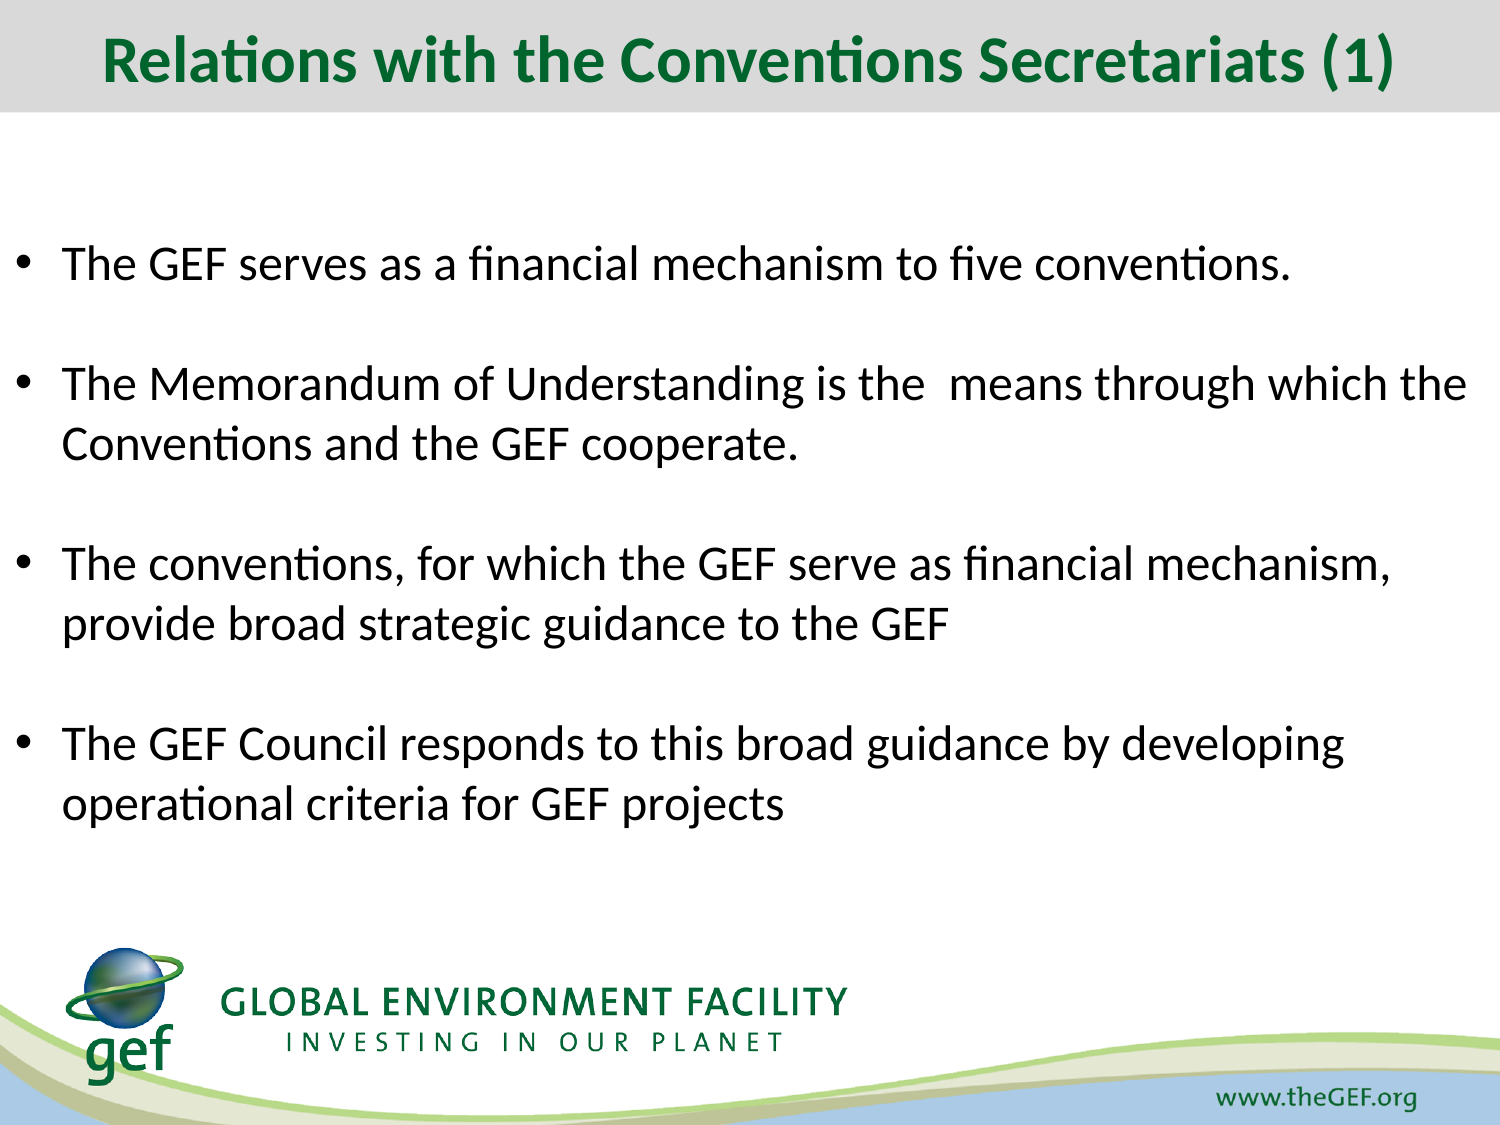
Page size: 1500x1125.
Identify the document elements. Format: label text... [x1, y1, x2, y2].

text_box Relations with the Conventions Secretariats (1) [0, 0, 1500, 113]
text_box The GEF serves as a financial mechanism to five conventions. The Memorandum of Understanding is the means through which the Conventions and the GEF cooperate. The conventions, for which the GEF serve as financial mechanism, provide broad strategic guidance to the GEF The GEF Council responds to this broad guidance by developing operational criteria for GEF projects [0, 223, 1500, 899]
picture [0, 920, 1500, 1125]
